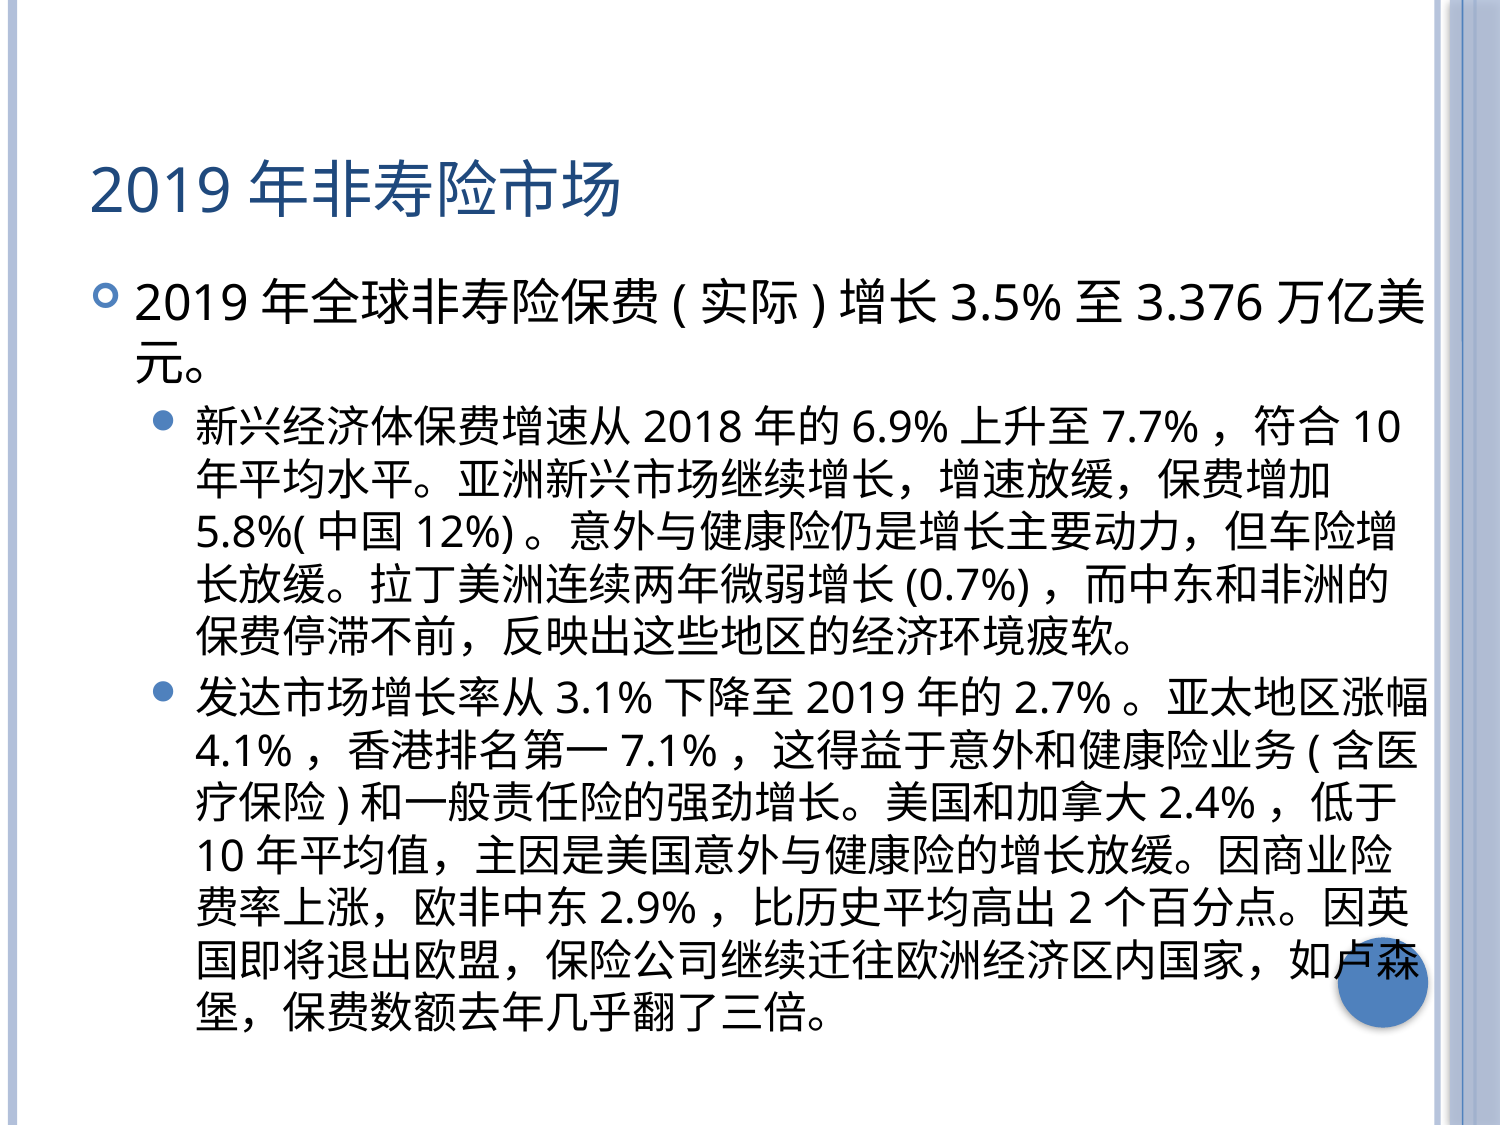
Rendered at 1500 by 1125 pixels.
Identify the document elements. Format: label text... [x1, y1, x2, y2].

title 2019年非寿险市场 [75, 45, 1300, 233]
list 2019年全球非寿险保费(实际)增长3.5%至3.376万亿美元。 新兴经济体保费增速从2018年的6.9%上升至7.7%，符合10年平均水平。亚洲新兴市场继续增长，增速放缓，保费增加5.8%(中国12%)。意外与健康险仍是增长主要动力，但车险增长放缓。拉丁美洲连续两年微弱增长(0.7%)，而中东和非洲的保费停滞不前，反映出这些地区的经济环境疲软。 发达市场增长率从3.1%下降至2019年的2.7%。亚太地区涨幅4.1%，香港排名第一7.1%，这得益于意外和健康险业务(含医疗保险)和一般责任险的强劲增长。美国和加拿大2.4%，低于10年平均值，主因是美国意外与健康险的增长放缓。因商业险费率上涨，欧非中东2.9%，比历史平均高出2个百分点。因英国即将退出欧盟，保险公司继续迁往欧洲经济区内国家，如卢森堡，保费数额去年几乎翻了三倍。 [74, 262, 1448, 1024]
